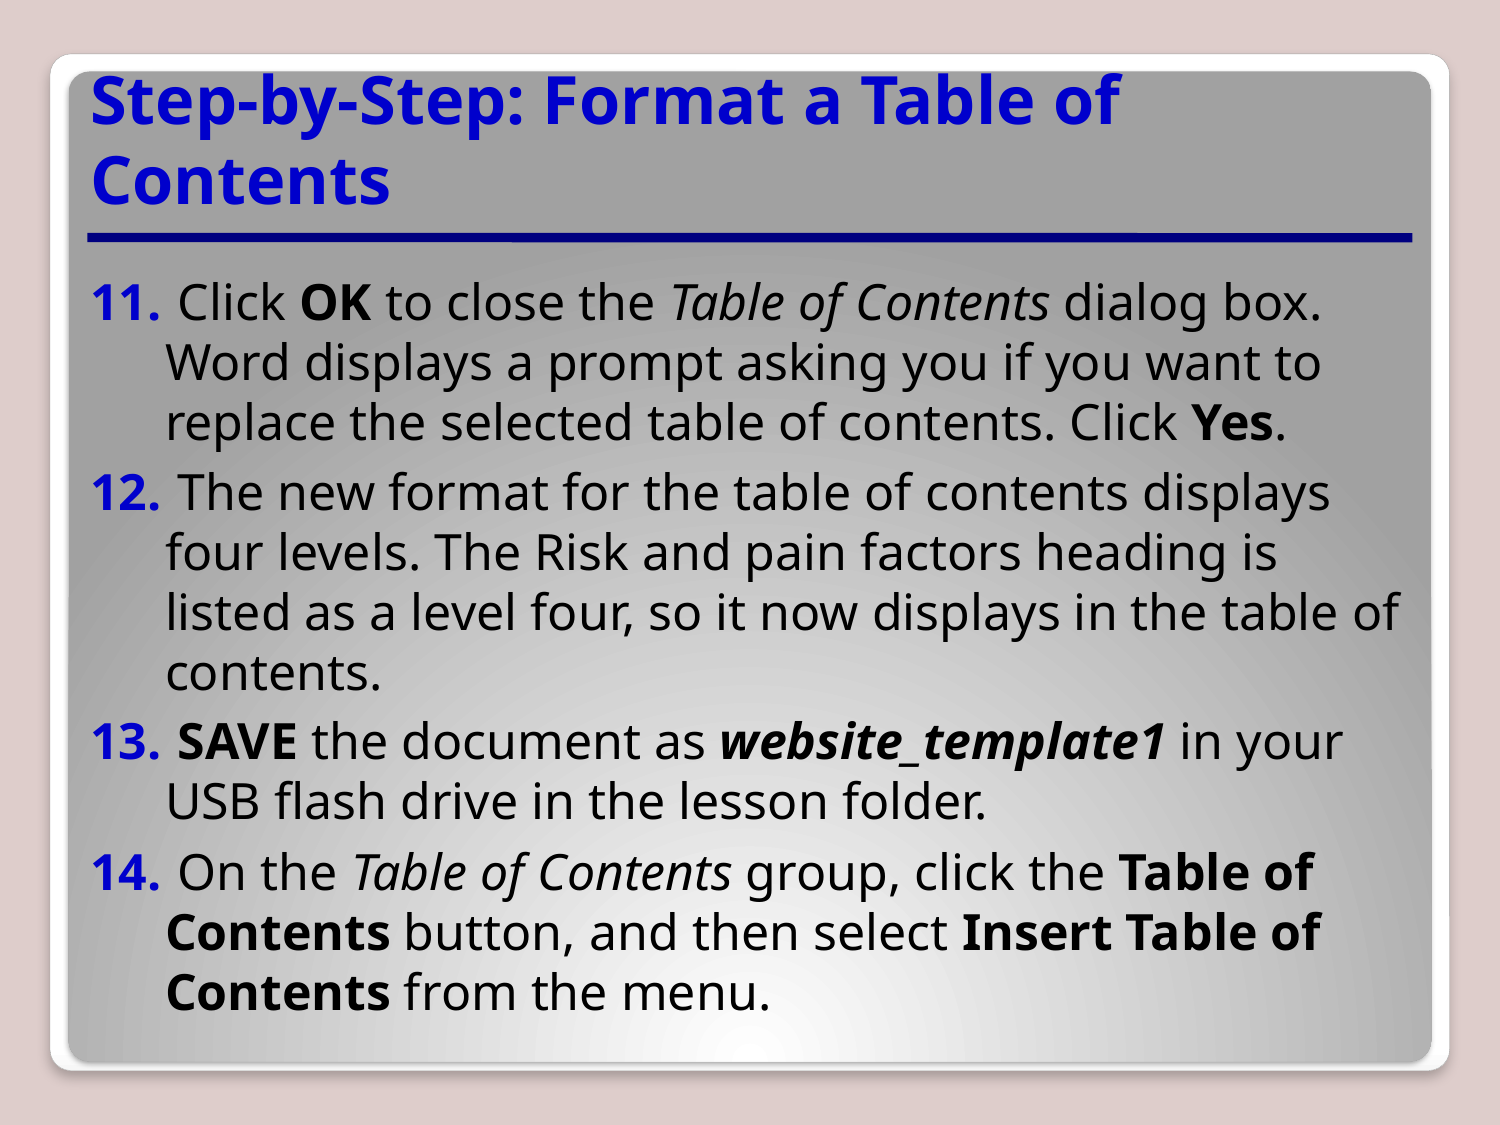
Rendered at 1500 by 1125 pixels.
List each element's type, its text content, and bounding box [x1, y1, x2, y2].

title Step-by-Step: Format a Table of Contents [74, 74, 1426, 226]
list Click OK to close the Table of Contents dialog box. Word displays a prompt asking you if you want to replace the selected table of contents. Click Yes. The new format for the table of contents displays four levels. The Risk and pain factors heading is listed as a level four, so it now displays in the table of contents. SAVE the document as website_template1 in your USB flash drive in the lesson folder. On the Table of Contents group, click the Table of Contents button, and then select Insert Table of Contents from the menu. [74, 262, 1426, 1063]
